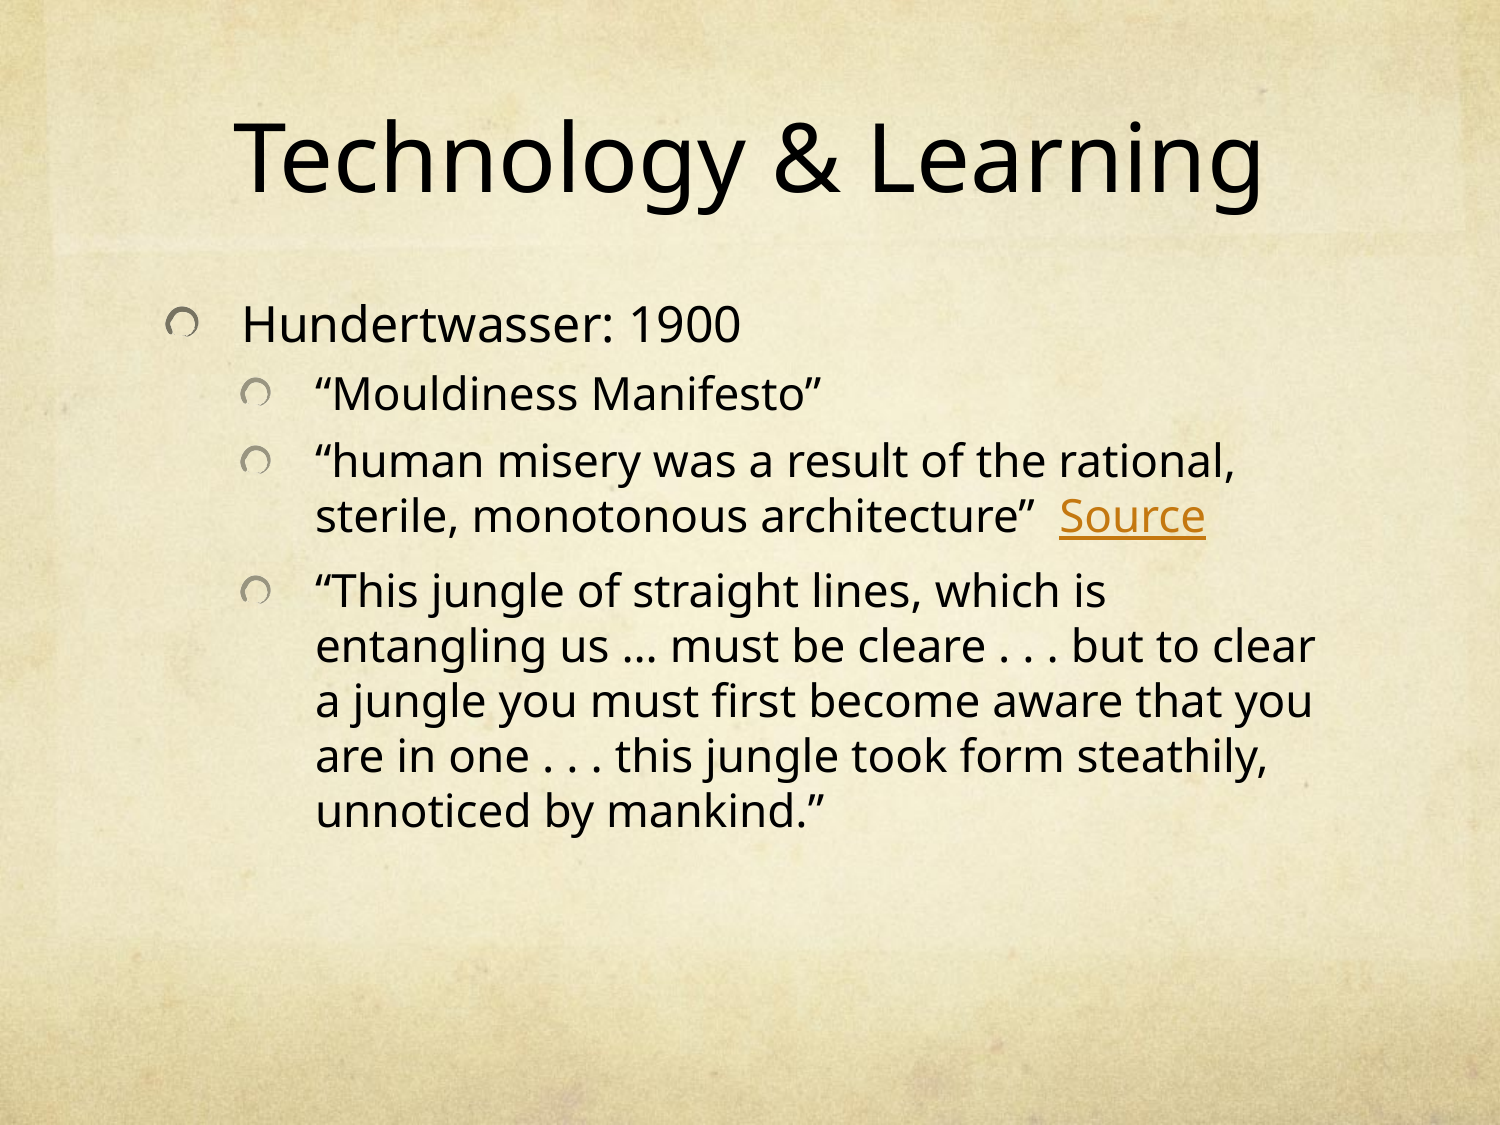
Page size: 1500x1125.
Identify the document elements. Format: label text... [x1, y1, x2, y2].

list Hundertwasser: 1900 “Mouldiness Manifesto” “human misery was a result of the rational, sterile, monotonous architecture” Source “This jungle of straight lines, which is entangling us … must be cleare . . . but to clear a jungle you must first become aware that you are in one . . . this jungle took form steathily, unnoticed by mankind.” [150, 284, 1350, 950]
picture [0, 0, 1500, 1125]
title Technology & Learning [150, 82, 1350, 225]
